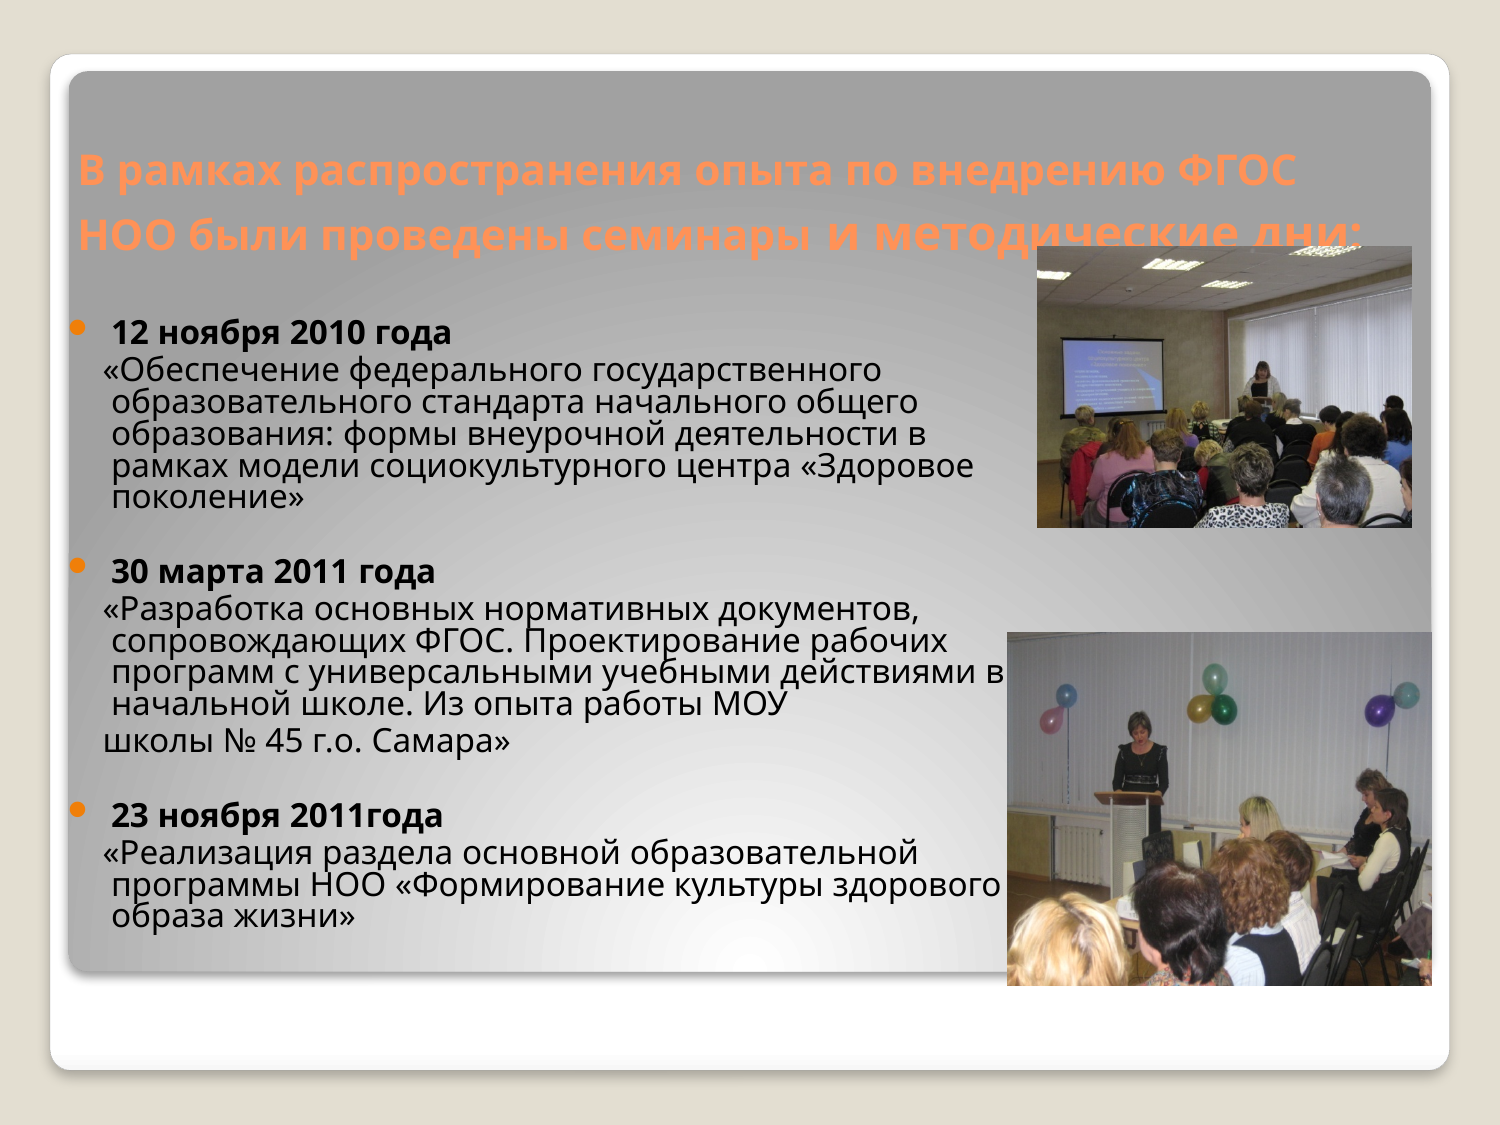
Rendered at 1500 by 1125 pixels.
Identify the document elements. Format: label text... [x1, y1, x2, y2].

picture [1007, 632, 1432, 987]
title В рамках распространения опыта по внедрению ФГОС НОО были проведены семинары и методические дни: [62, 82, 1413, 246]
list 12 ноября 2010 года «Обеспечение федерального государственного образовательного стандарта начального общего образования: формы внеурочной деятельности в рамках модели социокультурного центра «Здоровое поколение» 30 марта 2011 года «Разработка основных нормативных документов, сопровождающих ФГОС. Проектирование рабочих программ с универсальными учебными действиями в начальной школе. Из опыта работы МОУ школы № 45 г.о. Самара» 23 ноября 2011года «Реализация раздела основной образовательной программы НОО «Формирование культуры здорового образа жизни» [37, 246, 1050, 985]
picture [1036, 245, 1412, 528]
